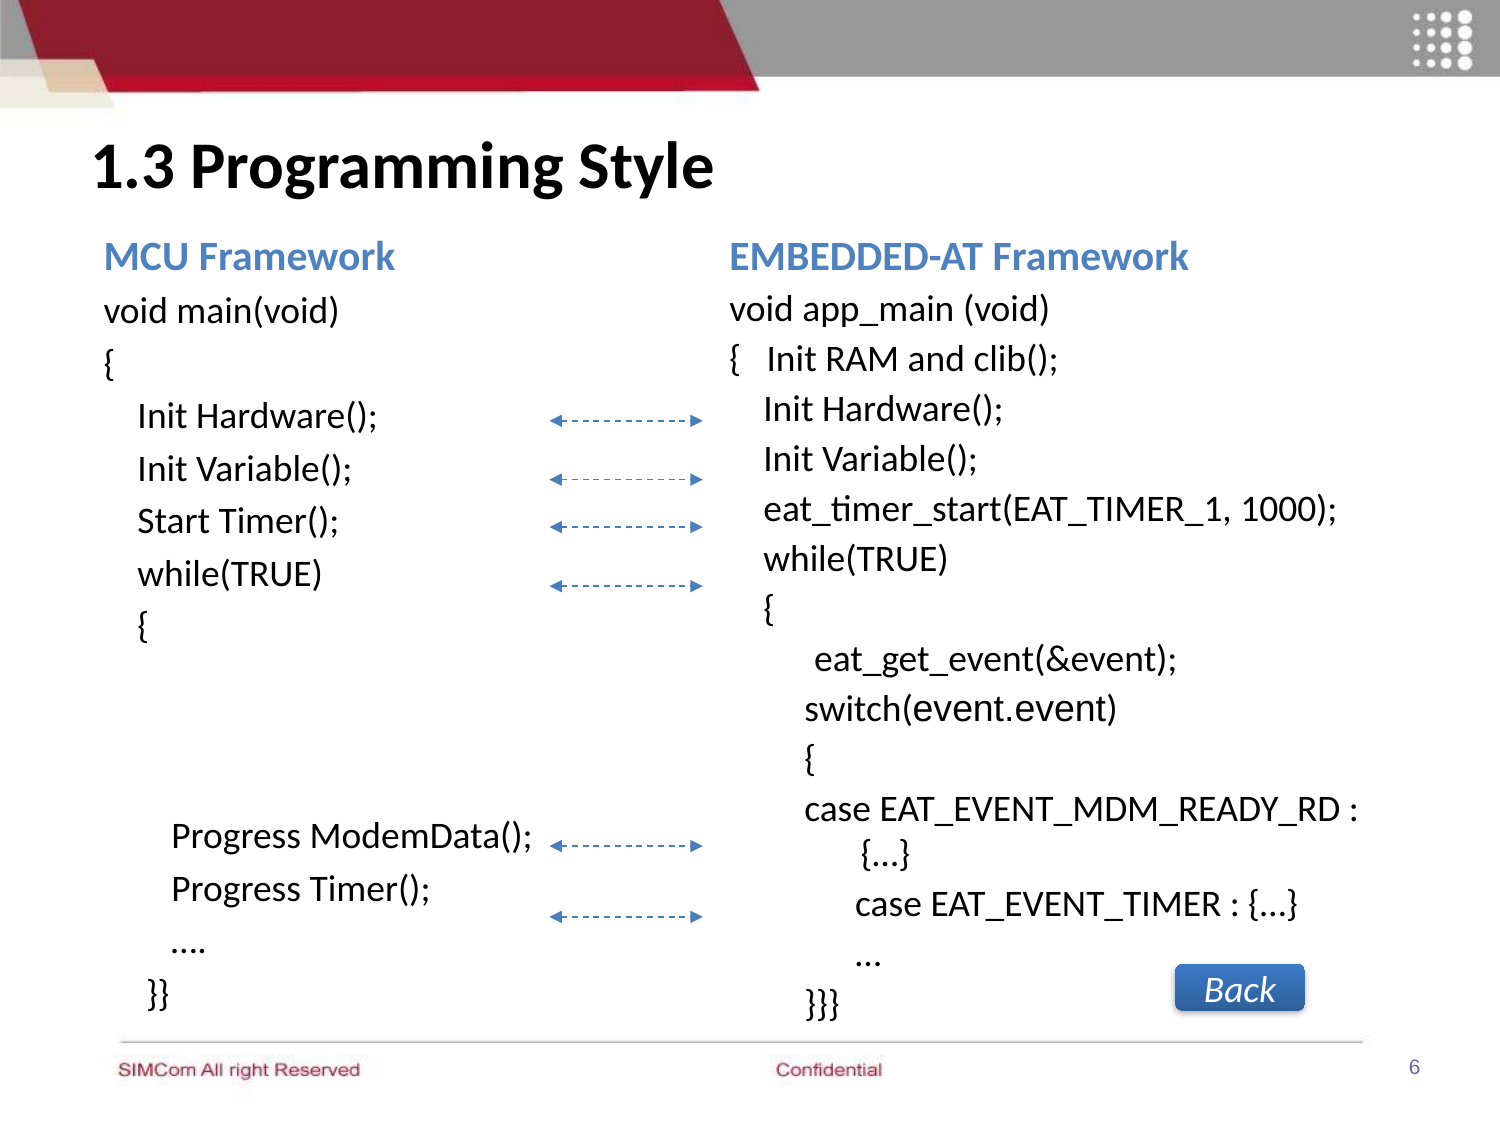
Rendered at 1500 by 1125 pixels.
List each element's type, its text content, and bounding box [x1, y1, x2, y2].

list MCU Framework void main(void) { Init Hardware(); Init Variable(); Start Timer(); while(TRUE) { Progress ModemData(); Progress Timer(); …. }} [88, 233, 553, 1000]
title 1.3 Programming Style [74, 89, 1426, 233]
text_box Back [1175, 964, 1306, 1012]
text_box EMBEDDED-AT Framework void app_main (void) { Init RAM and clib(); Init Hardware(); Init Variable(); eat_timer_start(EAT_TIMER_1, 1000); while(TRUE) { eat_get_event(&event); switch(event.event) { case EAT_EVENT_MDM_READY_RD : {…} case EAT_EVENT_TIMER : {…} … }}} [714, 233, 1400, 1000]
picture [0, 0, 1500, 1125]
